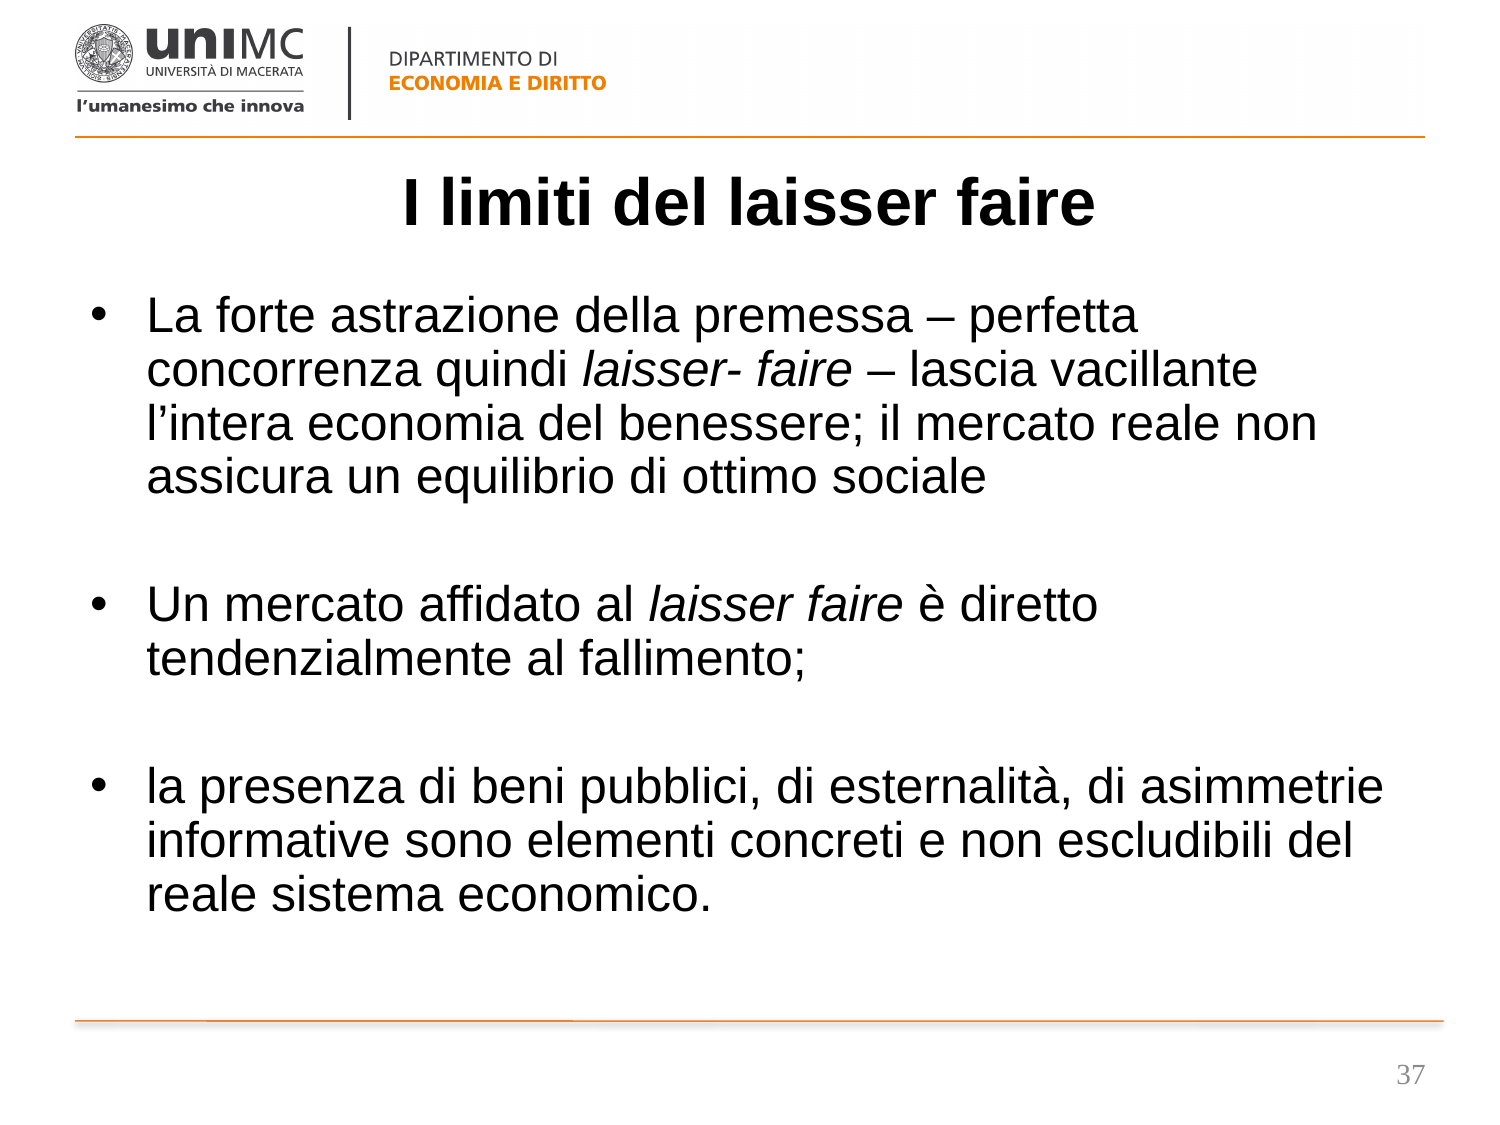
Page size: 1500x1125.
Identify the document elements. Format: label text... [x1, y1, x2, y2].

slide_number 37 [1091, 1042, 1442, 1103]
list La forte astrazione della premessa – perfetta concorrenza quindi laisser- faire – lascia vacillante l’intera economia del benessere; il mercato reale non assicura un equilibrio di ottimo sociale Un mercato affidato al laisser faire è diretto tendenzialmente al fallimento; la presenza di beni pubblici, di esternalità, di asimmetrie informative sono elementi concreti e non escludibili del reale sistema economico. [75, 281, 1425, 1024]
picture [75, 24, 1425, 138]
title I limiti del laisser faire [112, 134, 1388, 263]
